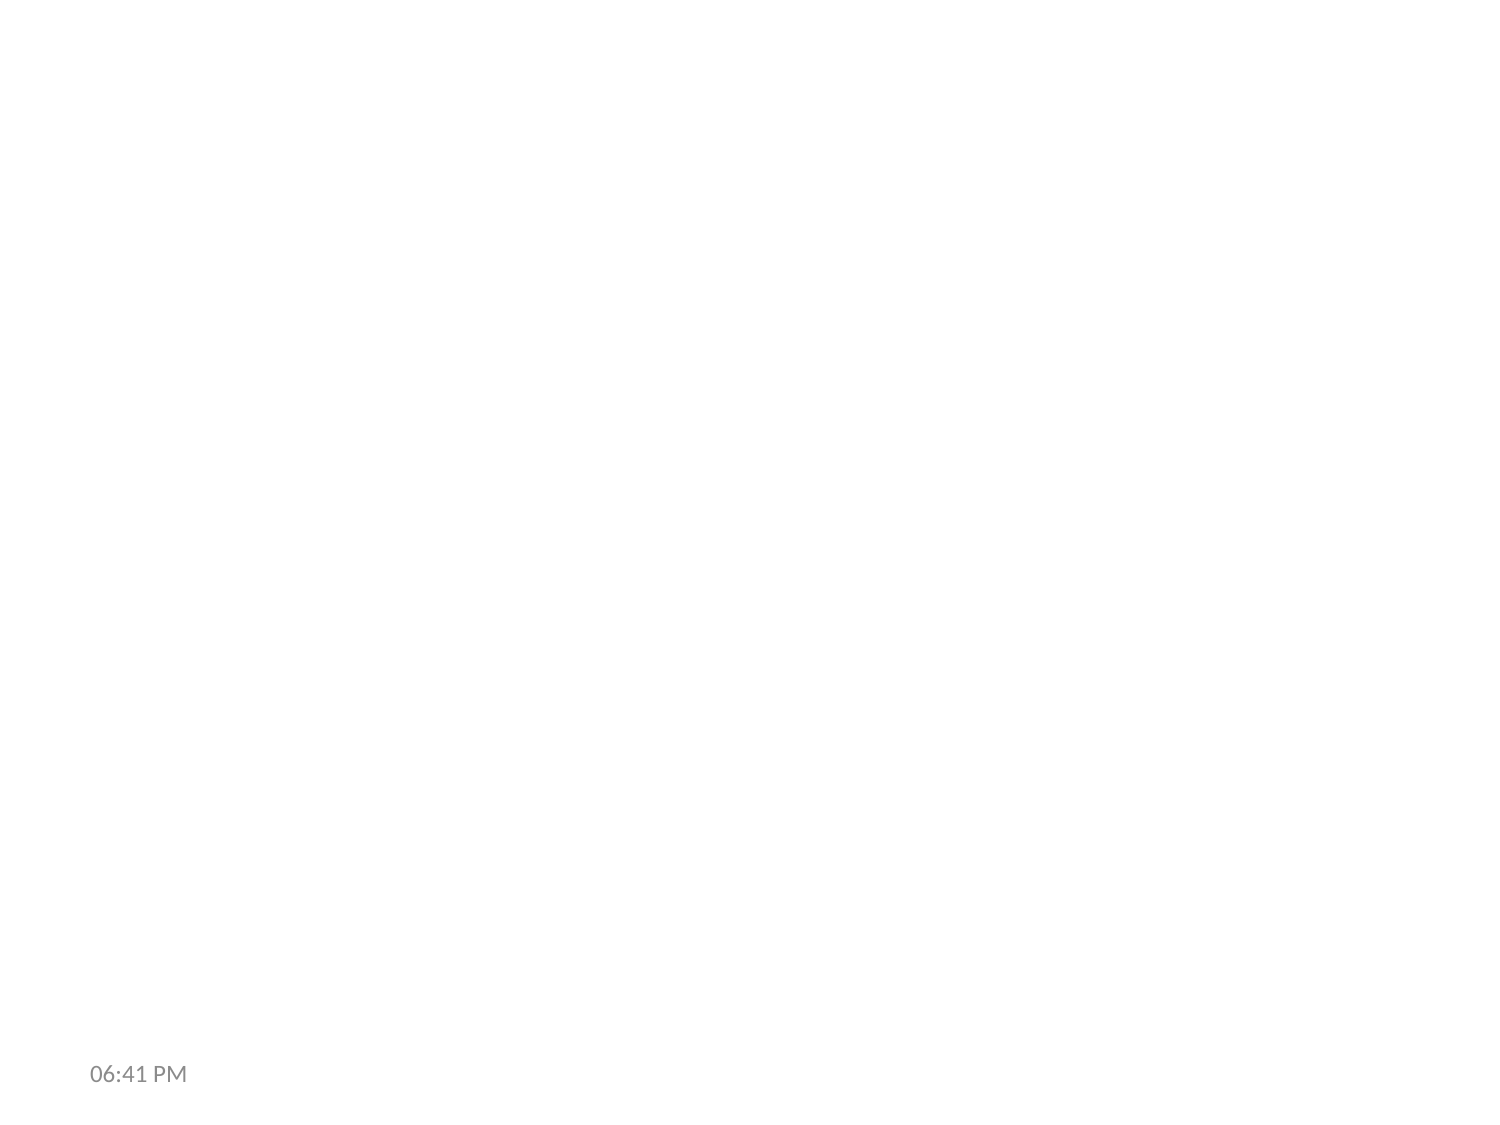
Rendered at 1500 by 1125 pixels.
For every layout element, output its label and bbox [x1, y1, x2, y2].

slide_number [75, 1042, 425, 1103]
